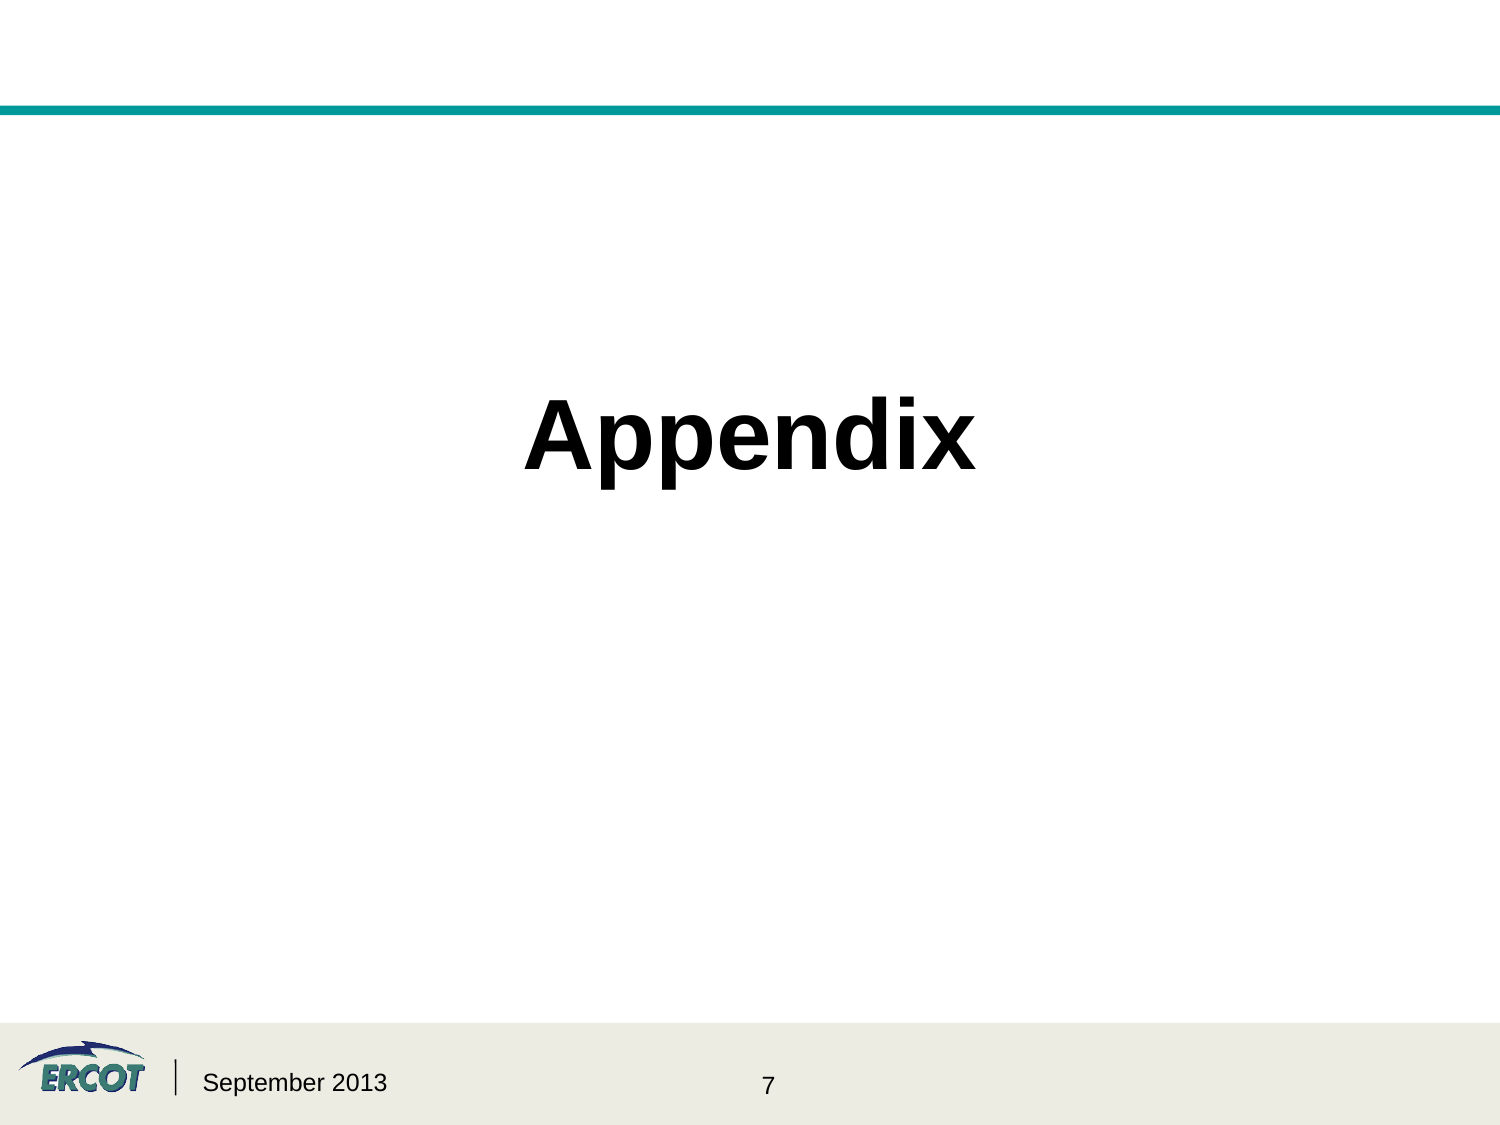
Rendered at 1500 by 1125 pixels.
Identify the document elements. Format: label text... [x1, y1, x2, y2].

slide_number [187, 1059, 538, 1125]
list Appendix [74, 174, 1426, 951]
picture [10, 1031, 151, 1111]
